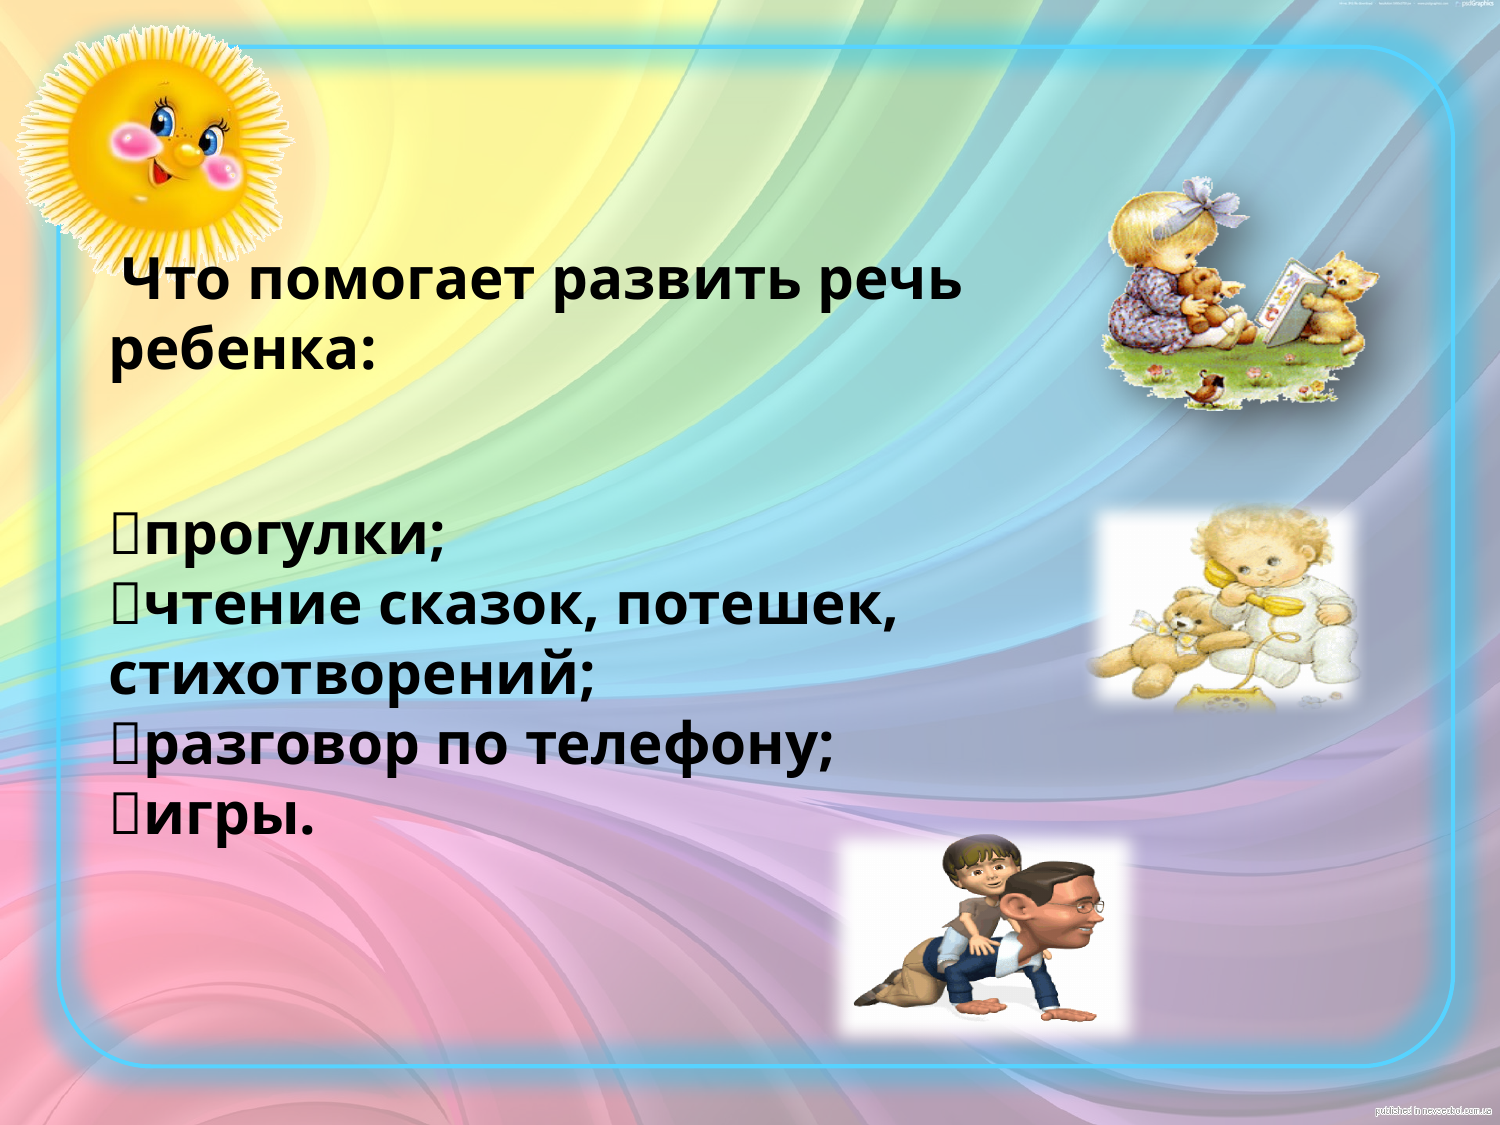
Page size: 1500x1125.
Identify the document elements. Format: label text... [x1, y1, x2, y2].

picture [11, 11, 340, 340]
picture [820, 820, 1149, 1055]
picture [1077, 491, 1372, 719]
text_box Что помогает развить речь ребенка: прогулки; чтение сказок, потешек, стихотворений; разговор по телефону; игры. [93, 164, 1243, 1079]
picture [1101, 175, 1401, 411]
